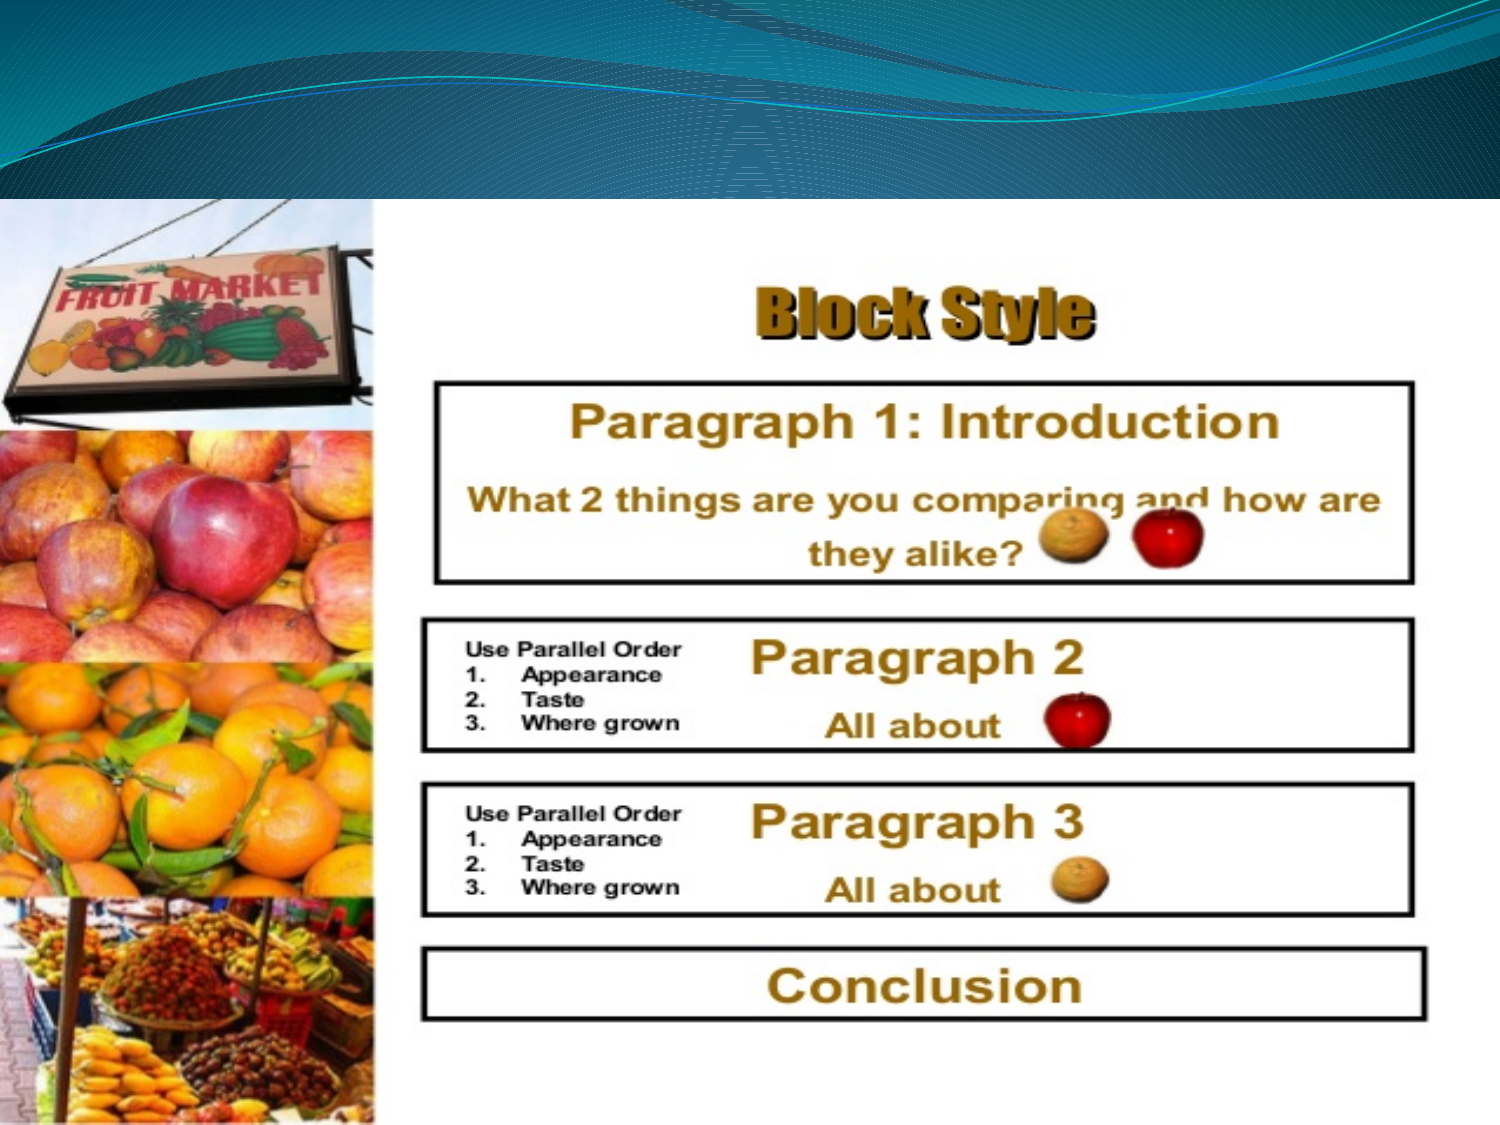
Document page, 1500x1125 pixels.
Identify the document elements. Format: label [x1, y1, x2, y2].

picture [0, 199, 1500, 1125]
